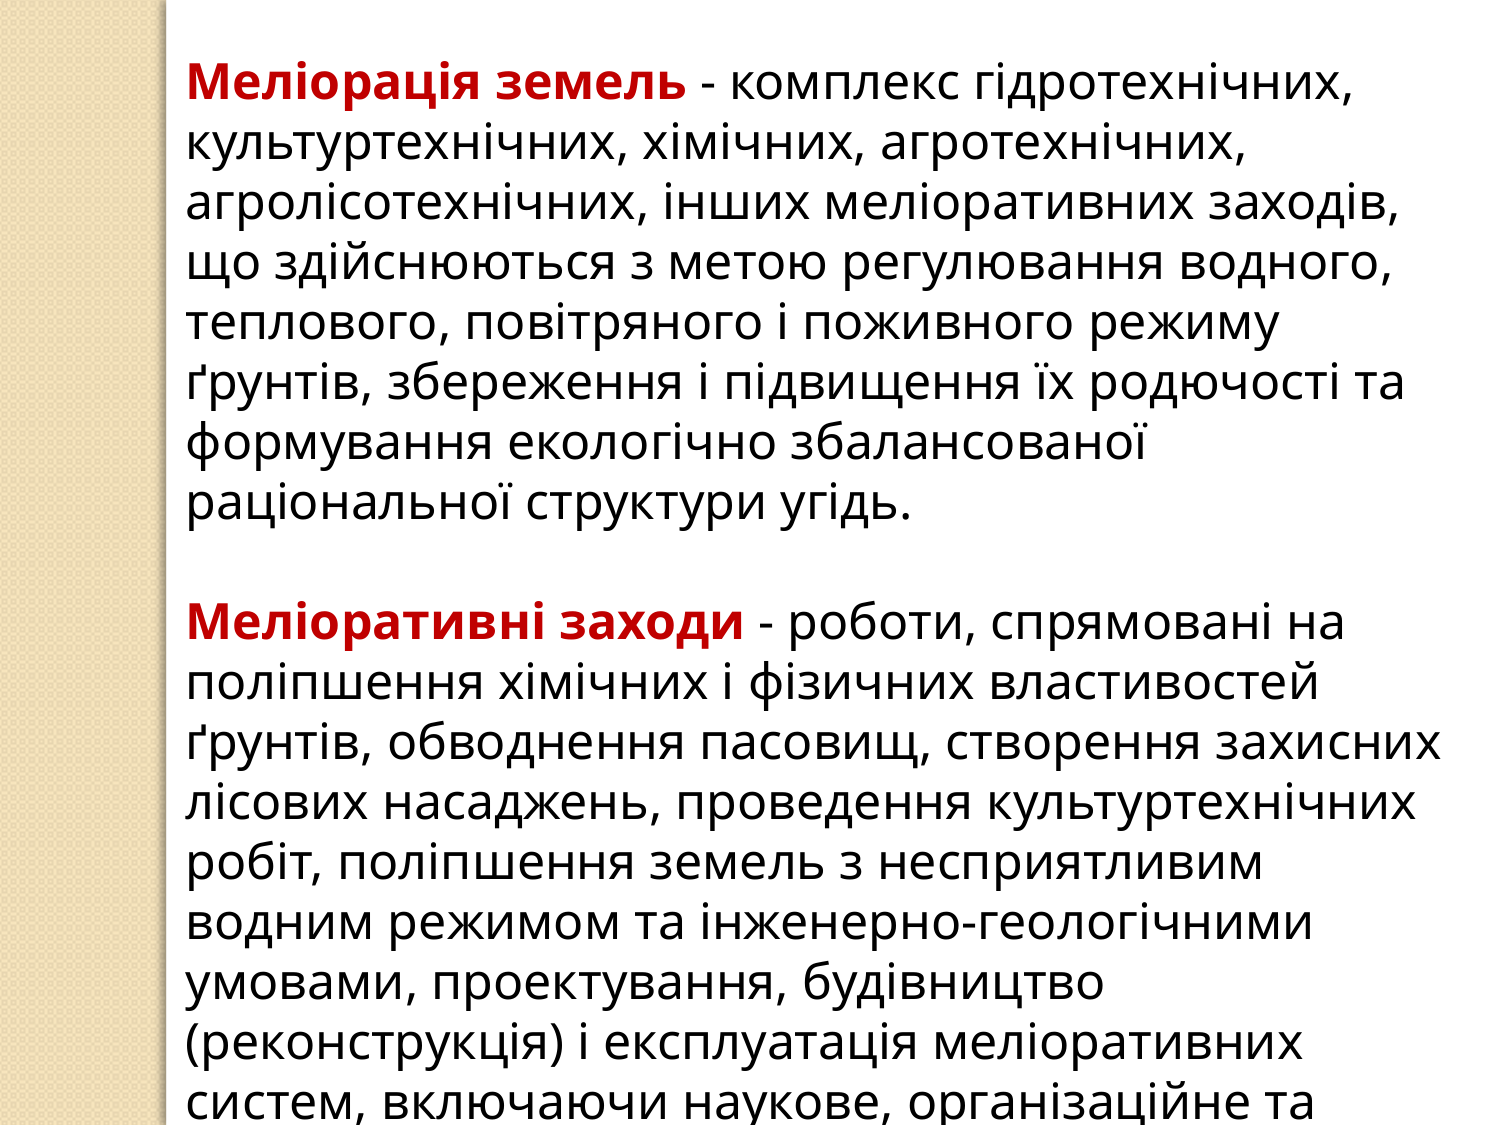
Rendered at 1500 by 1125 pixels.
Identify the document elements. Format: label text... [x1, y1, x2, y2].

text_box Меліорація земель - комплекс гідротехнічних, культуртехнічних, хімічних, агротехнічних, агролісотехнічних, інших меліоративних заходів, що здійснюються з метою регулювання водного, теплового, повітряного і поживного режиму ґрунтів, збереження і підвищення їх родючості та формування екологічно збалансованої раціональної структури угідь. Меліоративні заходи - роботи, спрямовані на поліпшення хімічних і фізичних властивостей ґрунтів, обводнення пасовищ, створення захисних лісових насаджень, проведення культуртехнічних робіт, поліпшення земель з несприятливим водним режимом та інженерно-геологічними умовами, проектування, будівництво (реконструкція) і експлуатація меліоративних систем, включаючи наукове, організаційне та виробничо-технічне забезпечення цих робіт. [171, 42, 1459, 1125]
